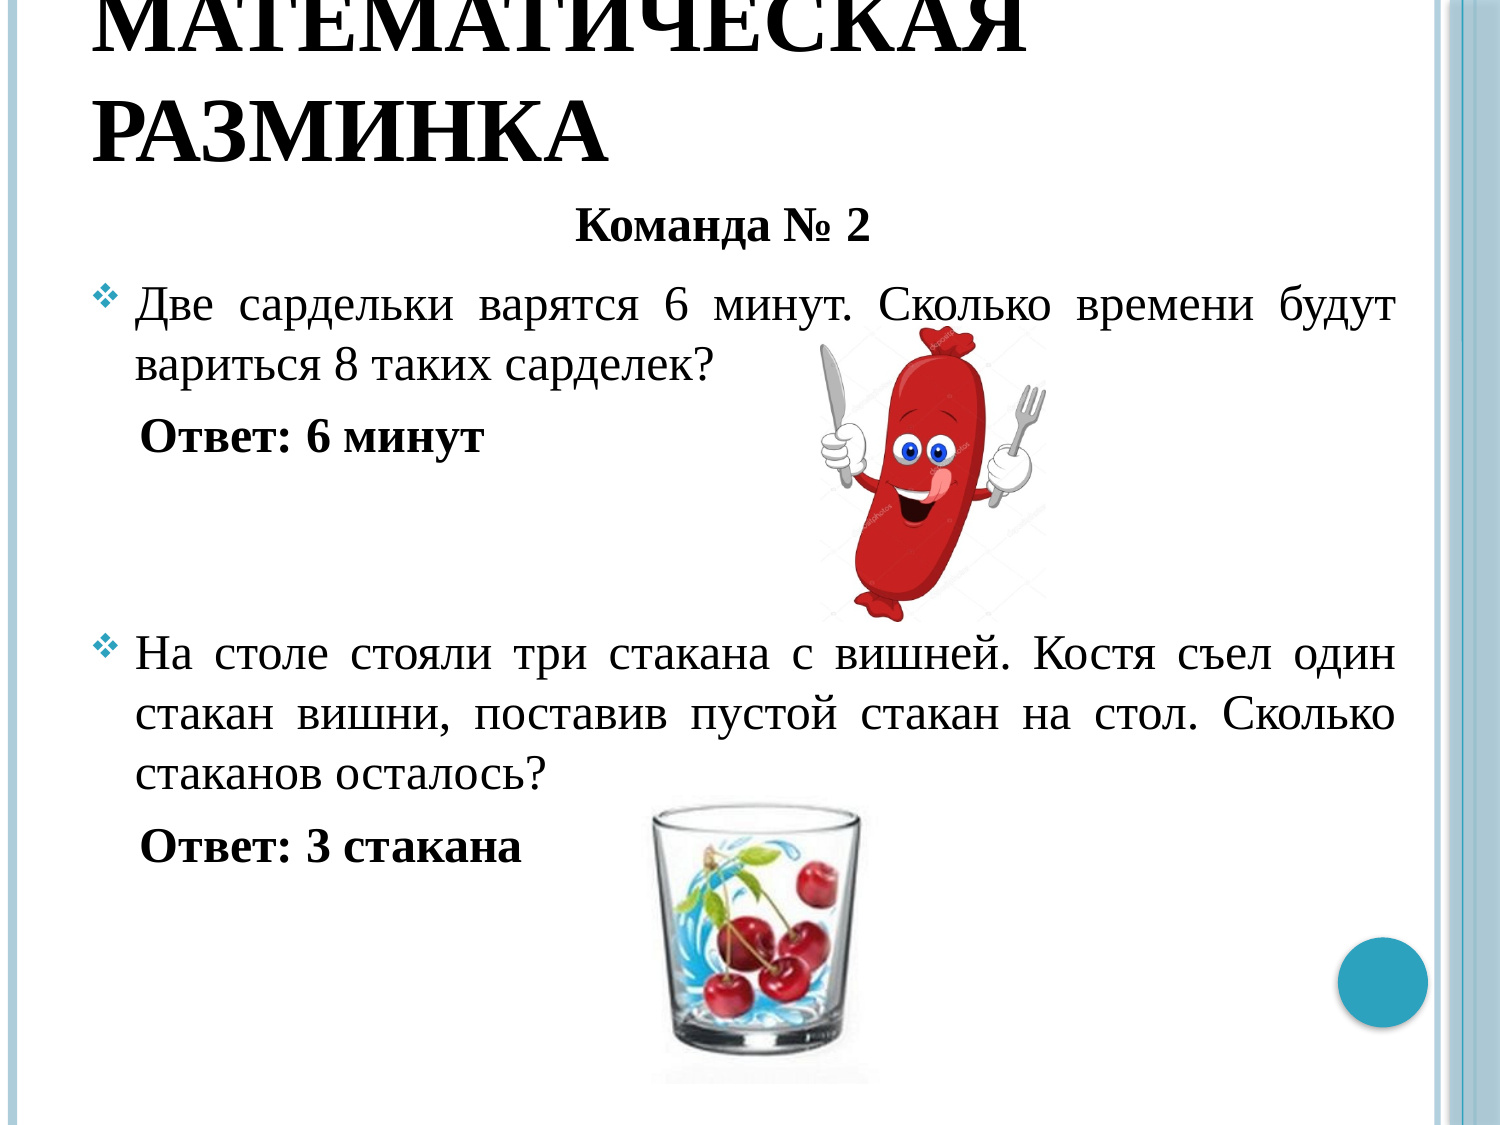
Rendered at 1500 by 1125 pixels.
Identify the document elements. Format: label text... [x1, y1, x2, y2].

text_box Команда № 2 [561, 184, 1199, 260]
picture [820, 326, 1046, 622]
title Математическая разминка [76, 0, 1449, 188]
picture [631, 774, 881, 1084]
list Две сардельки варятся 6 минут. Сколько времени будут вариться 8 таких сарделек? Ответ: 6 минут На столе стояли три стакана с вишней. Костя съел один стакан вишни, поставив пустой стакан на стол. Сколько стаканов осталось? Ответ: 3 стакана [75, 262, 1412, 1062]
